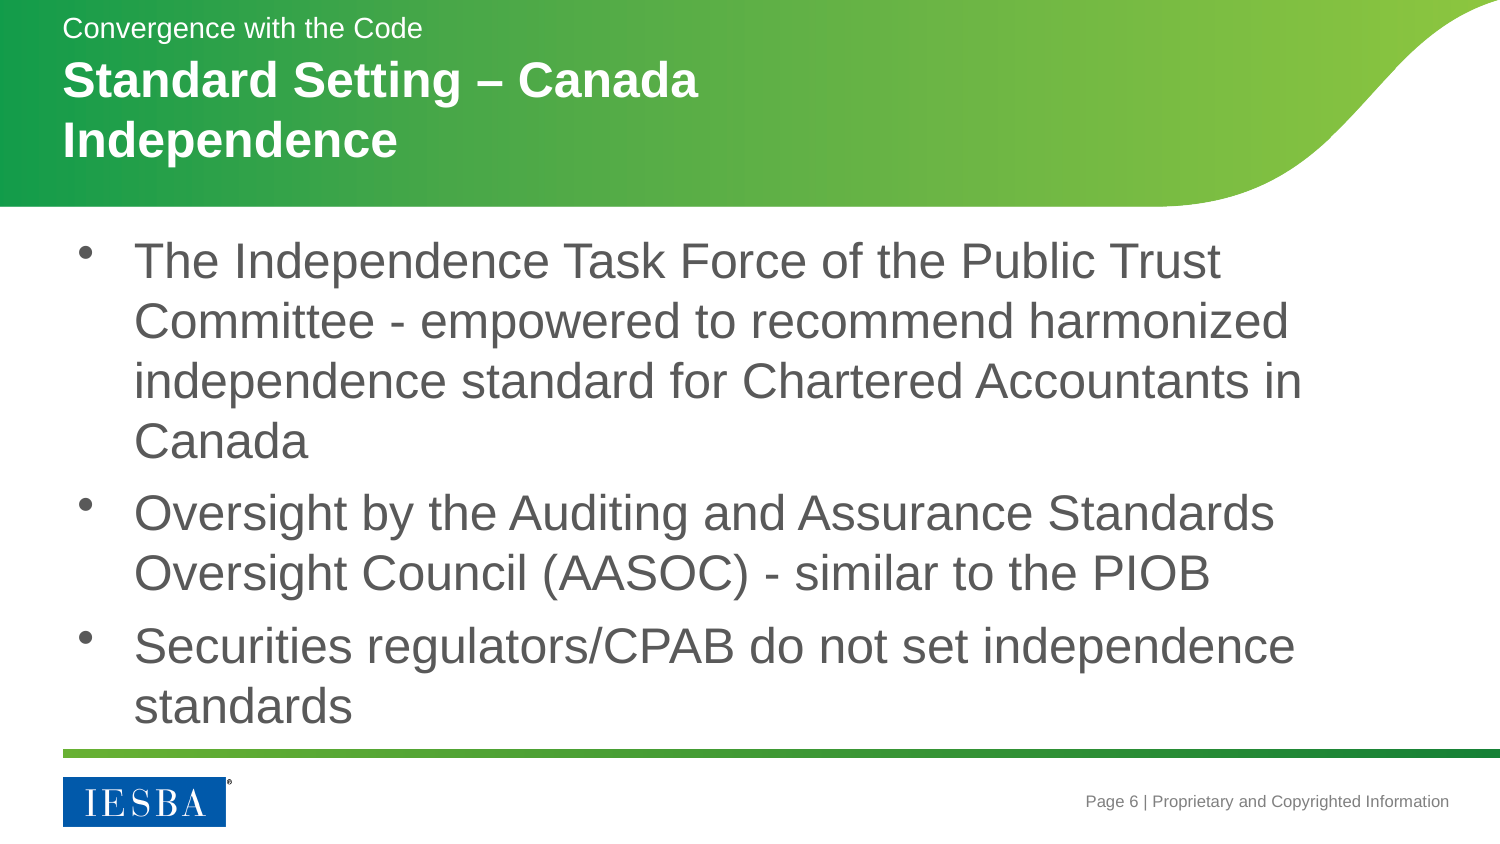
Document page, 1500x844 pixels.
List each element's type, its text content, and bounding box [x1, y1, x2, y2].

picture [63, 777, 232, 827]
picture [0, 0, 1500, 207]
title Standard Setting – Canada Independence [62, 75, 1300, 141]
list The Independence Task Force of the Public Trust Committee - empowered to recommend harmonized independence standard for Chartered Accountants in Canada Oversight by the Auditing and Assurance Standards Oversight Council (AASOC) - similar to the PIOB Securities regulators/CPAB do not set independence standards [62, 220, 1450, 724]
subtitle Convergence with the Code [62, 9, 500, 38]
